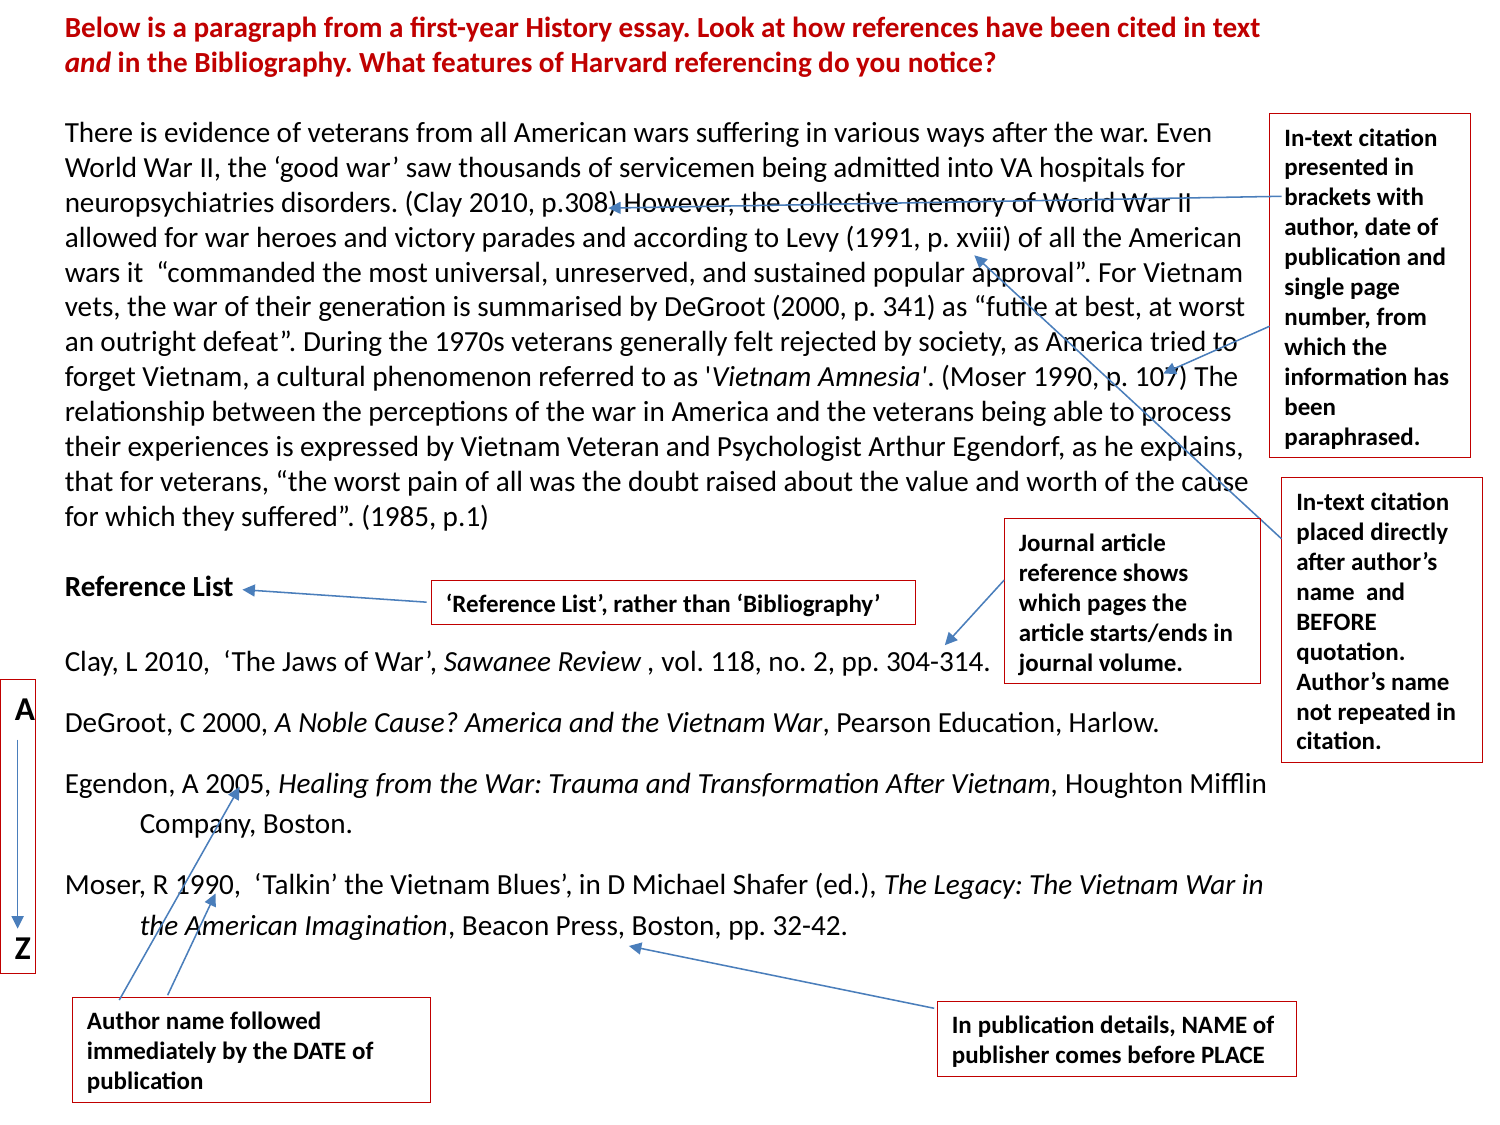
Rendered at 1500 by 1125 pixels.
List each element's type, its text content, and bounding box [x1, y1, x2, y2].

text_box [1163, 325, 1270, 374]
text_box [974, 255, 1282, 540]
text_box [242, 589, 427, 603]
text_box In publication details, NAME of publisher comes before PLACE [937, 1001, 1297, 1077]
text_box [944, 579, 1005, 646]
text_box In-text citation presented in brackets with author, date of publication and single page number, from which the information has been paraphrased. [1269, 113, 1471, 458]
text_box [628, 945, 935, 1009]
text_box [608, 195, 1282, 209]
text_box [118, 786, 240, 1001]
text_box Author name followed immediately by the DATE of publication [72, 997, 431, 1103]
text_box In-text citation placed directly after author’s name and BEFORE quotation. Author’s name not repeated in citation. [1281, 477, 1483, 763]
text_box ‘Reference List’, rather than ‘Bibliography’ [431, 580, 916, 625]
text_box A Z [0, 679, 36, 974]
text_box Below is a paragraph from a first-year History essay. Look at how references have been cited in text and in the Bibliography. What features of Harvard referencing do you notice? There is evidence of veterans from all American wars suffering in various ways after the war. Even World War II, the ‘good war’ saw thousands of servicemen being admitted into VA hospitals for neuropsychiatries disorders. (Clay 2010, p.308) However, the collective memory of World War II allowed for war heroes and victory parades and according to Levy (1991, p. xviii) of all the American wars it “commanded the most universal, unreserved, and sustained popular approval”. For Vietnam vets, the war of their generation is summarised by DeGroot (2000, p. 341) as “futile at best, at worst an outright defeat”. During the 1970s veterans generally felt rejected by society, as America tried to forget Vietnam, a cultural phenomenon referred to as 'Vietnam Amnesia'. (Moser 1990, p. 107) The relationship between the perceptions of the war in America and the veterans being able to process their experiences is expressed by Vietnam Veteran and Psychologist Arthur Egendorf, as he explains, that for veterans, “the worst pain of all was the doubt raised about the value and worth of the cause for which they suffered”. (1985, p.1) Reference List Clay, L 2010, ‘The Jaws of War’, Sawanee Review , vol. 118, no. 2, pp. 304-314. DeGroot, C 2000, A Noble Cause? America and the Vietnam War, Pearson Education, Harlow. Egendon, A 2005, Healing from the War: Trauma and Transformation After Vietnam, Houghton Mifflin Company, Boston. Moser, R 1990, ‘Talkin’ the Vietnam Blues’, in D Michael Shafer (ed.), The Legacy: The Vietnam War in the American Imagination, Beacon Press, Boston, pp. 32-42. [50, 0, 1297, 949]
text_box Journal article reference shows which pages the article starts/ends in journal volume. [1004, 547, 1261, 684]
